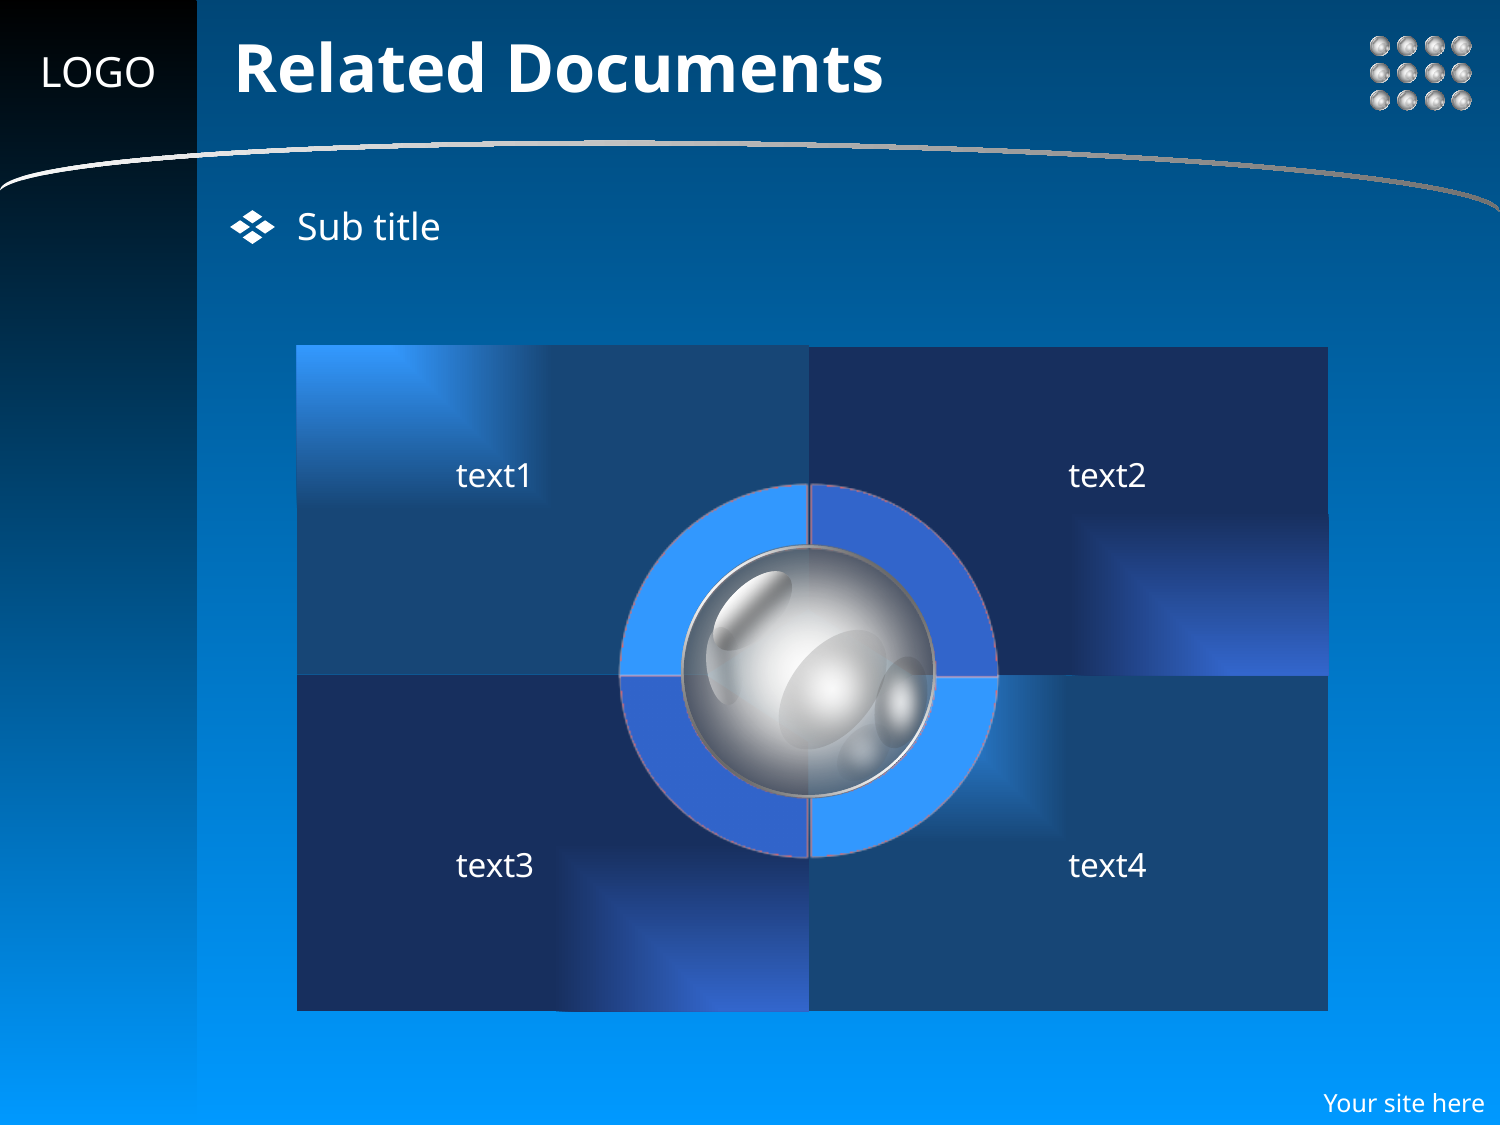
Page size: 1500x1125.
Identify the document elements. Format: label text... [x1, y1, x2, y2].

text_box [297, 345, 1329, 1012]
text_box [230, 195, 615, 256]
title Related Documents [218, 15, 1356, 117]
